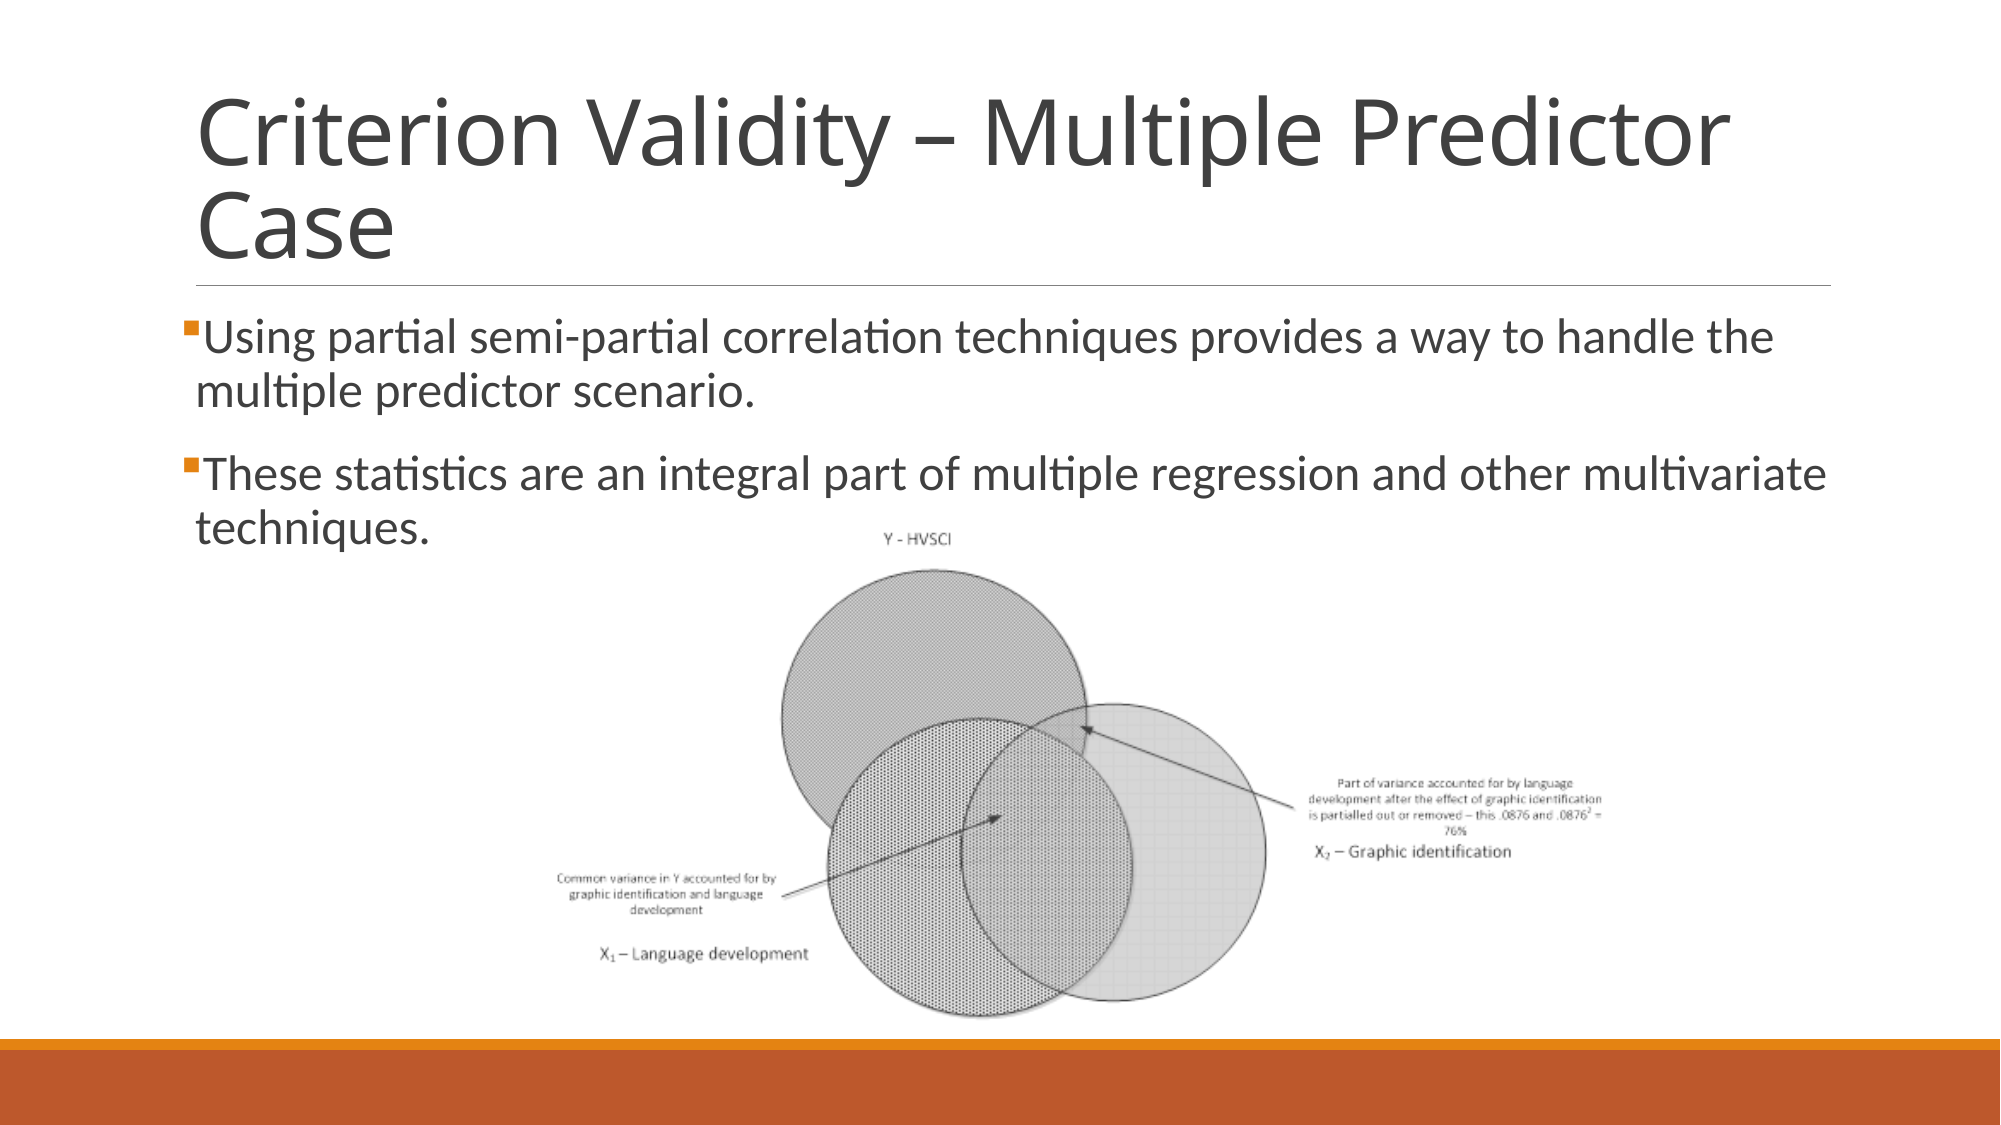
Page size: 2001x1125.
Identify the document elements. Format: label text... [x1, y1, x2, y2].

list Using partial semi-partial correlation techniques provides a way to handle the multiple predictor scenario. These statistics are an integral part of multiple regression and other multivariate techniques. [180, 302, 1830, 985]
picture [533, 528, 1617, 1025]
title Criterion Validity – Multiple Predictor Case [180, 47, 1830, 285]
